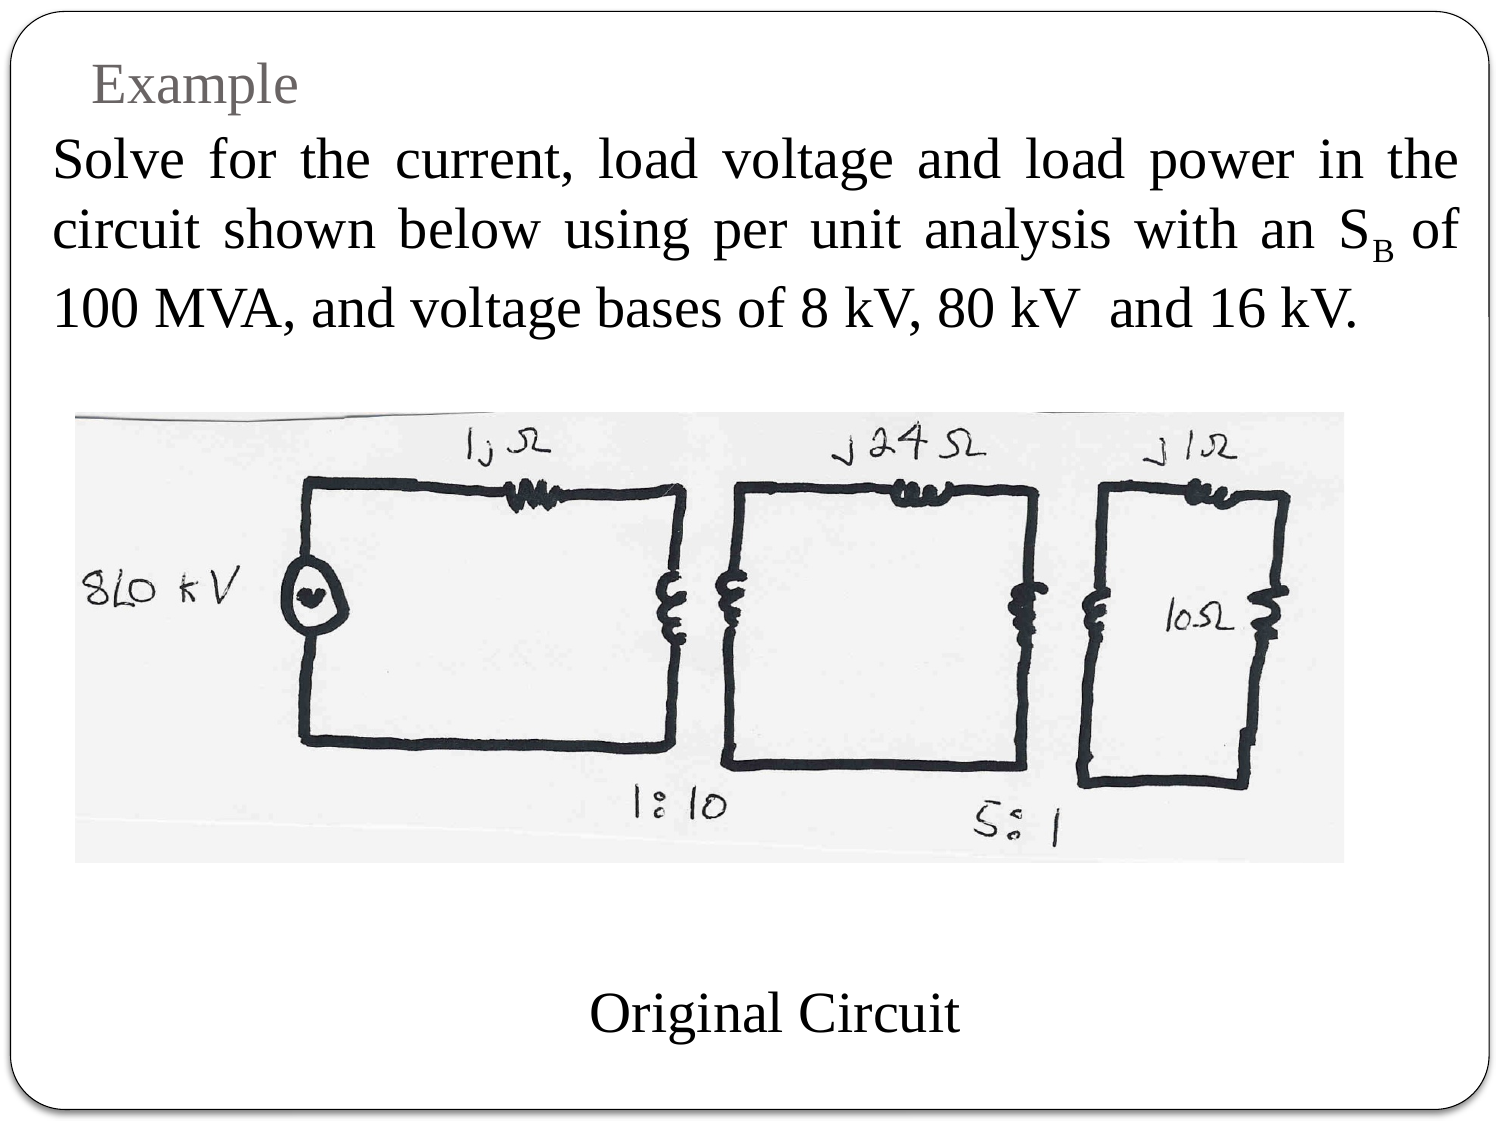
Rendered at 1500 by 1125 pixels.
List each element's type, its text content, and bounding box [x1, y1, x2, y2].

text_box Original Circuit [574, 966, 976, 1052]
title Example [62, 37, 1338, 112]
text_box Solve for the current, load voltage and load power in the circuit shown below using per unit analysis with an SB of 100 MVA, and voltage bases of 8 kV, 80 kV and 16 kV. [37, 112, 1475, 347]
picture [74, 412, 1345, 863]
